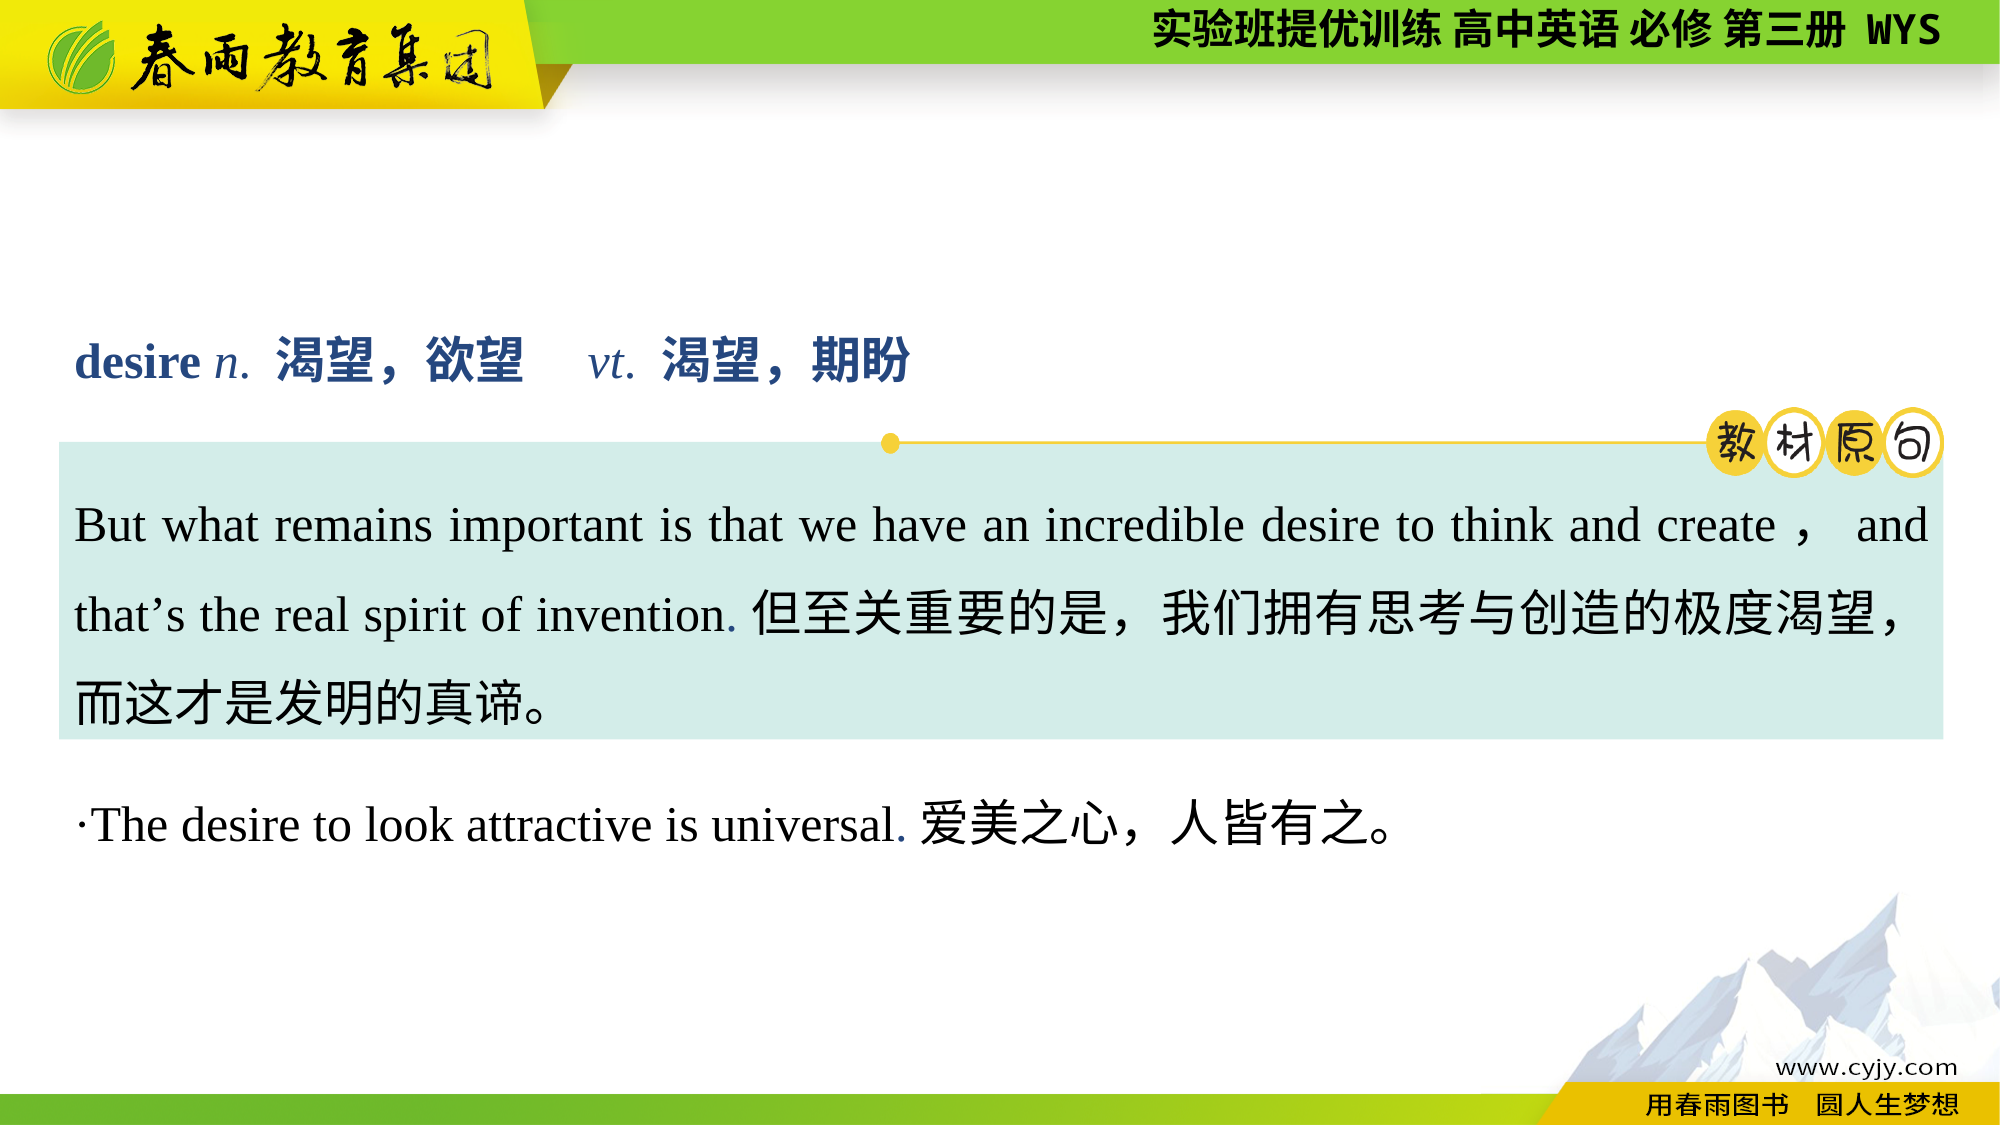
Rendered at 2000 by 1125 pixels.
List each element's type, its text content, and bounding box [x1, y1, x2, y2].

picture [0, 0, 2000, 1125]
list desire n. 渴望，欲望 vt. 渴望，期盼 [59, 290, 1944, 386]
text_box But what remains important is that we have an incredible desire to think and create，and that’s the real spirit of invention.但至关重要的是，我们拥有思考与创造的极度渴望，而这才是发明的真谛。 [59, 441, 1944, 740]
text_box ·The desire to look attractive is universal.爱美之心，人皆有之。 [59, 754, 1579, 860]
